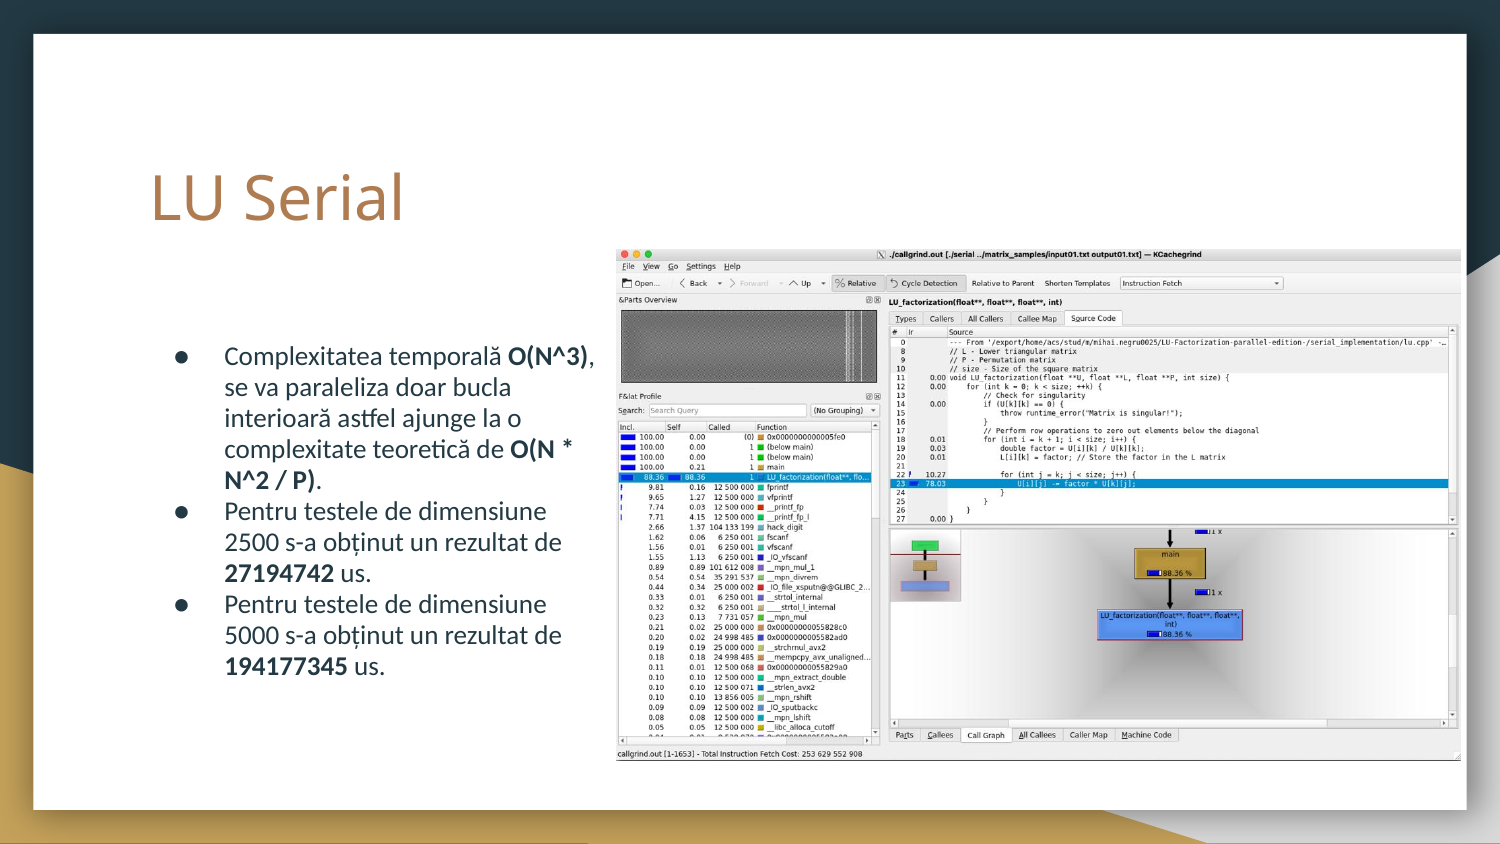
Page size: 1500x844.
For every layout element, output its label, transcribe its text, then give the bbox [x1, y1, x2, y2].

title LU Serial [134, 138, 1366, 296]
list Complexitatea temporală O(N^3), se va paraleliza doar bucla interioară astfel ajunge la o complexitate teoretică de O(N * N^2 / P). Pentru testele de dimensiune 2500 s-a obținut un rezultat de 27194742 us. Pentru testele de dimensiune 5000 s-a obținut un rezultat de 194177345 us. [134, 326, 611, 729]
picture [616, 249, 1462, 762]
